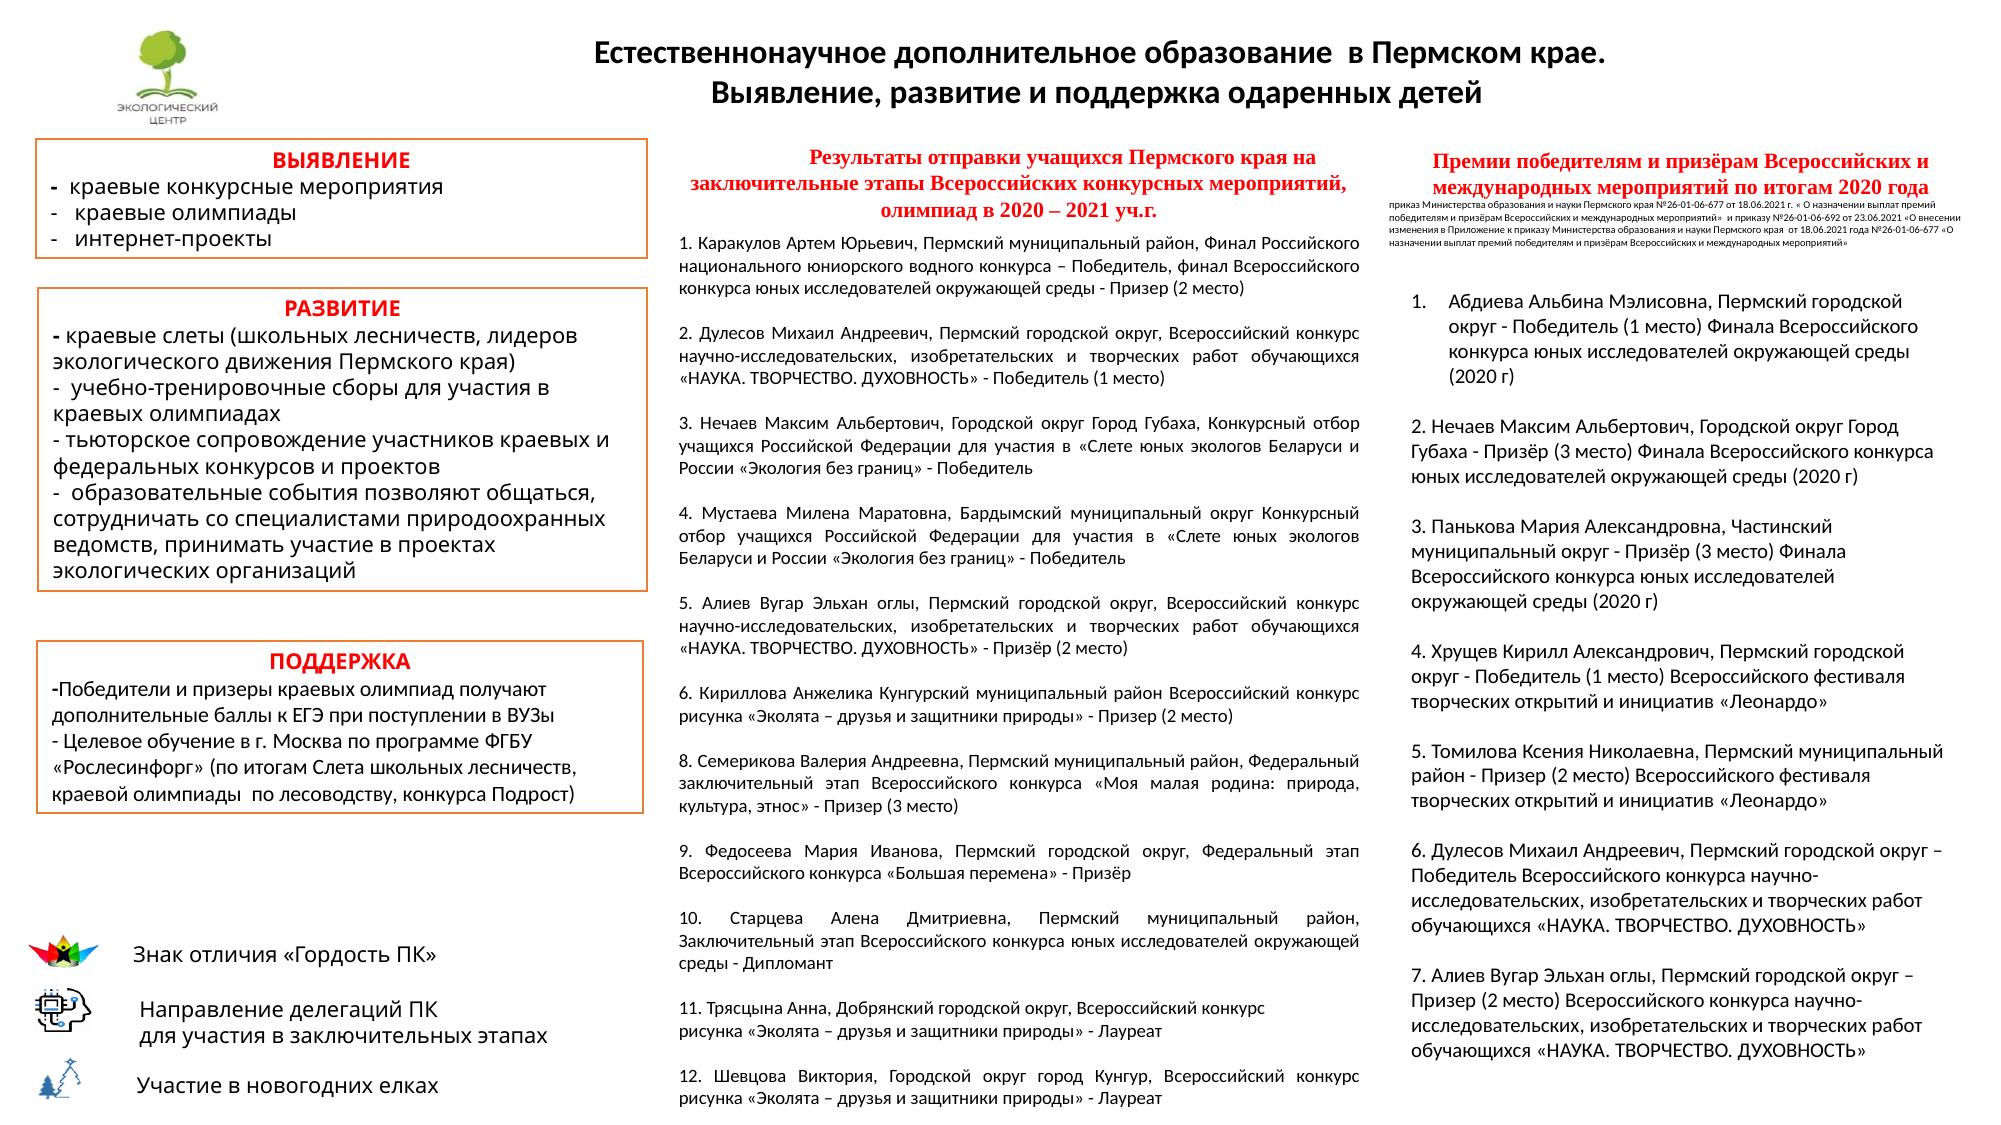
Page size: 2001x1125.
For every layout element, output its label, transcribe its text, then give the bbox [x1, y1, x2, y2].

picture [34, 988, 92, 1032]
text_box Естественнонаучное дополнительное образование в Пермском крае. Выявление, развитие и поддержка одаренных детей [247, 22, 1955, 118]
text_box Премии победителям и призёрам Всероссийских и международных мероприятий по итогам 2020 года приказ Министерства образования и науки Пермского края №26-01-06-677 от 18.06.2021 г. « О назначении выплат премий победителям и призёрам Всероссийских и международных мероприятий» и приказу №26-01-06-692 от 23.06.2021 «О внесении изменения в Приложение к приказу Министерства образования и науки Пермского края от 18.06.2021 года №26-01-06-677 «О назначении выплат премий победителям и призёрам Всероссийских и международных мероприятий» [1374, 138, 1989, 256]
text_box РАЗВИТИЕ - краевые слеты (школьных лесничеств, лидеров экологического движения Пермского края) - учебно-тренировочные сборы для участия в краевых олимпиадах - тьюторское сопровождение участников краевых и федеральных конкурсов и проектов - образовательные события позволяют общаться, сотрудничать со специалистами природоохранных ведомств, принимать участие в проектах экологических организаций [37, 287, 648, 592]
text_box 1. Каракулов Артем Юрьевич, Пермский муниципальный район, Финал Российского национального юниорского водного конкурса – Победитель, финал Всероссийского конкурса юных исследователей окружающей среды - Призер (2 место) 2. Дулесов Михаил Андреевич, Пермский городской округ, Всероссийский конкурс научно-исследовательских, изобретательских и творческих работ обучающихся «НАУКА. ТВОРЧЕСТВО. ДУХОВНОСТЬ» - Победитель (1 место) 3. Нечаев Максим Альбертович, Городской округ Город Губаха, Конкурсный отбор учащихся Российской Федерации для участия в «Слете юных экологов Беларуси и России «Экология без границ» - Победитель 4. Мустаева Милена Маратовна, Бардымский муниципальный округ Конкурсный отбор учащихся Российской Федерации для участия в «Слете юных экологов Беларуси и России «Экология без границ» - Победитель 5. Алиев Вугар Эльхан оглы, Пермский городской округ, Всероссийский конкурс научно-исследовательских, изобретательских и творческих работ обучающихся «НАУКА. ТВОРЧЕСТВО. ДУХОВНОСТЬ» - Призёр (2 место) 6. Кириллова Анжелика Кунгурский муниципальный район Всероссийский конкурс рисунка «Эколята – друзья и защитники природы» - Призер (2 место) 8. Семерикова Валерия Андреевна, Пермский муниципальный район, Федеральный заключительный этап Всероссийского конкурса «Моя малая родина: природа, культура, этнос» - Призер (3 место) 9. Федосеева Мария Иванова, Пермский городской округ, Федеральный этап Всероссийского конкурса «Большая перемена» - Призёр 10. Старцева Алена Дмитриевна, Пермский муниципальный район, Заключительный этап Всероссийского конкурса юных исследователей окружающей среды - Дипломант 11. Трясцына Анна, Добрянский городской округ, Всероссийский конкурс рисунка «Эколята – друзья и защитники природы» - Лауреат 12. Шевцова Виктория, Городской округ город Кунгур, Всероссийский конкурс рисунка «Эколята – друзья и защитники природы» - Лауреат [664, 223, 1375, 1116]
text_box Абдиева Альбина Мэлисовна, Пермский городской округ - Победитель (1 место) Финала Всероссийского конкурса юных исследователей окружающей среды (2020 г) 2. Нечаев Максим Альбертович, Городской округ Город Губаха - Призёр (3 место) Финала Всероссийского конкурса юных исследователей окружающей среды (2020 г) 3. Панькова Мария Александровна, Частинский муниципальный округ - Призёр (3 место) Финала Всероссийского конкурса юных исследователей окружающей среды (2020 г) 4. Хрущев Кирилл Александрович, Пермский городской округ - Победитель (1 место) Всероссийского фестиваля творческих открытий и инициатив «Леонардо» 5. Томилова Ксения Николаевна, Пермский муниципальный район - Призер (2 место) Всероссийского фестиваля творческих открытий и инициатив «Леонардо» 6. Дулесов Михаил Андреевич, Пермский городской округ – Победитель Всероссийского конкурса научно-исследовательских, изобретательских и творческих работ обучающихся «НАУКА. ТВОРЧЕСТВО. ДУХОВНОСТЬ» 7. Алиев Вугар Эльхан оглы, Пермский городской округ – Призер (2 место) Всероссийского конкурса научно-исследовательских, изобретательских и творческих работ обучающихся «НАУКА. ТВОРЧЕСТВО. ДУХОВНОСТЬ» [1396, 280, 1967, 1070]
text_box ПОДДЕРЖКА -Победители и призеры краевых олимпиад получают дополнительные баллы к ЕГЭ при поступлении в ВУЗы - Целевое обучение в г. Москва по программе ФГБУ «Рослесинфорг» (по итогам Слета школьных лесничеств, краевой олимпиады по лесоводству, конкурса Подрост) [36, 640, 644, 814]
text_box Знак отличия «Гордость ПК» [118, 933, 641, 975]
text_box Результаты отправки учащихся Пермского края на заключительные этапы Всероссийских конкурсных мероприятий, олимпиад в 2020 – 2021 уч.г. [670, 135, 1368, 223]
picture [8, 1053, 132, 1107]
text_box ВЫЯВЛЕНИЕ - краевые конкурсные мероприятия - краевые олимпиады - интернет-проекты [35, 138, 648, 259]
text_box Направление делегаций ПК для участия в заключительных этапах [124, 988, 664, 1056]
text_box Участие в новогодних елках [132, 1064, 637, 1106]
picture [107, 21, 227, 128]
picture [27, 933, 99, 971]
